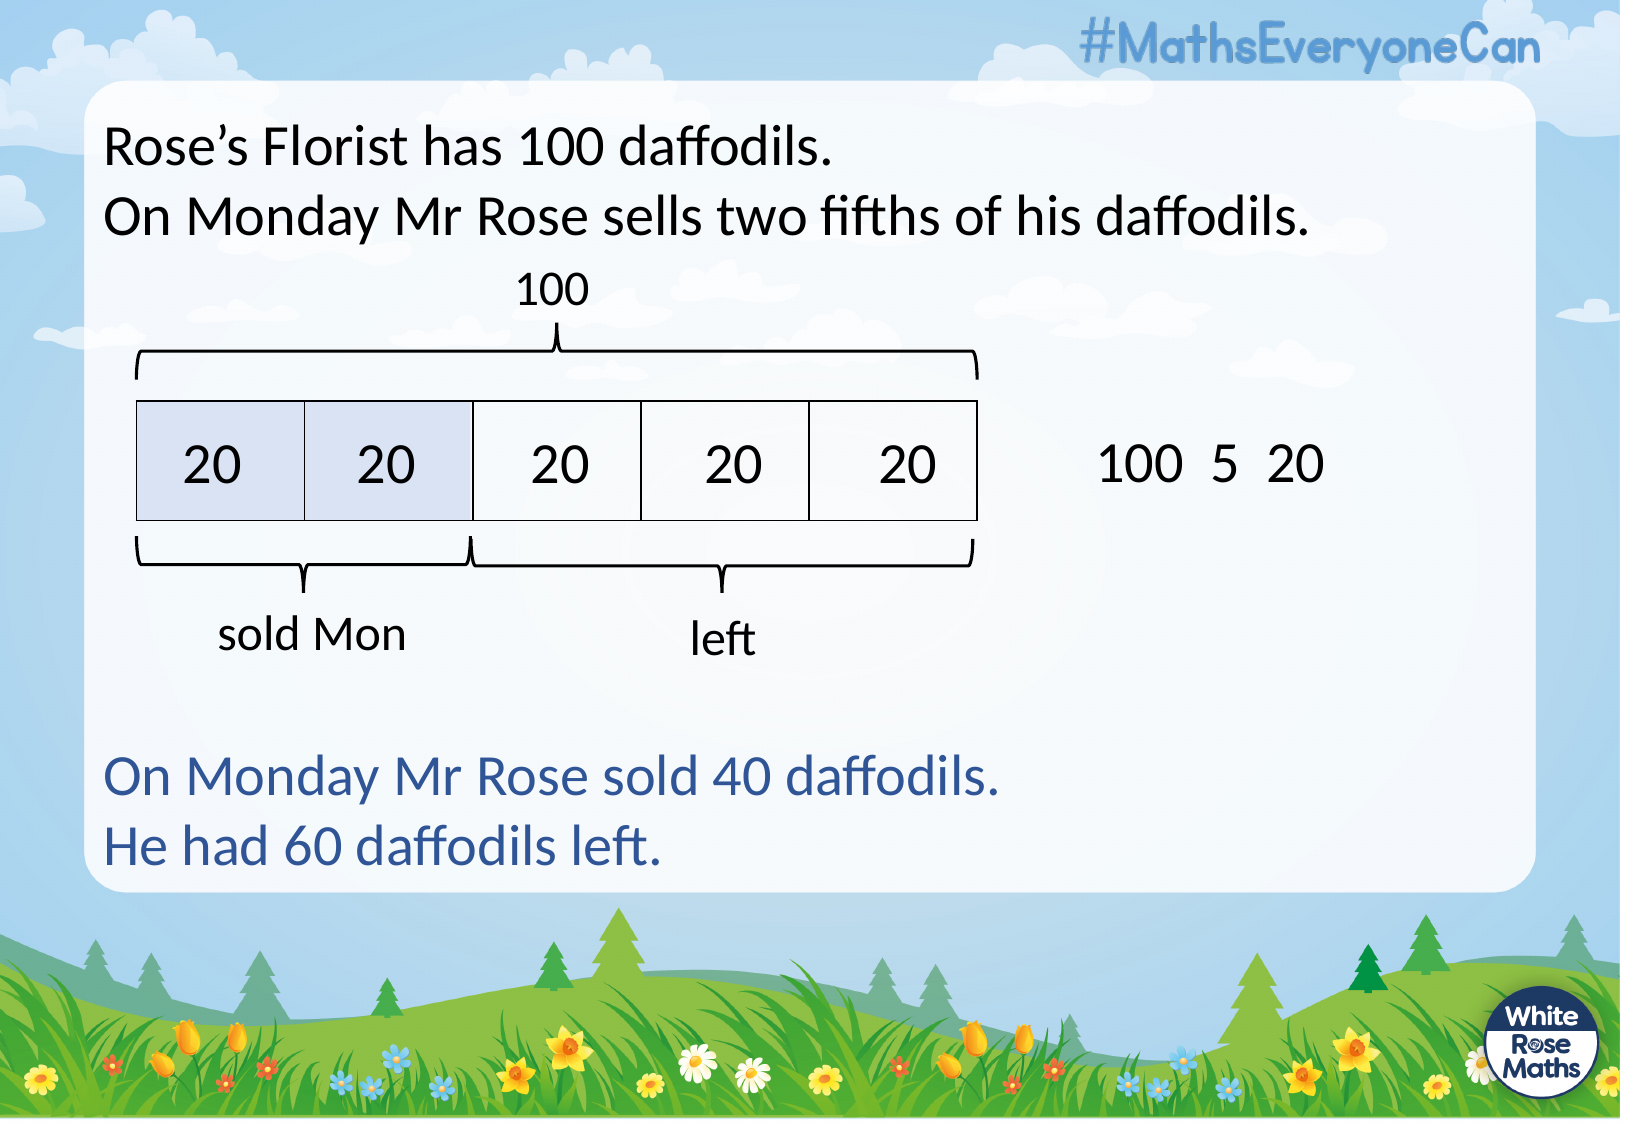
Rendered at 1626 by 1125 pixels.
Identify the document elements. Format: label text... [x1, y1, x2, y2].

text_box Rose’s Florist has 100 daffodils. On Monday Mr Rose sells two fifths of his daffodils. On Monday Mr Rose sold 40 daffodils. He had 60 daffodils left. [88, 99, 1448, 1125]
text_box 20 [168, 417, 278, 503]
table_header [642, 402, 808, 520]
text_box sold Mon [202, 593, 445, 668]
text_box [135, 536, 471, 593]
table_header [305, 402, 472, 520]
text_box left [674, 598, 1039, 674]
text_box [470, 538, 974, 593]
table_header [810, 402, 976, 520]
text_box 20 [515, 417, 625, 503]
text_box 20 [689, 417, 799, 503]
text_box 100 [499, 248, 628, 324]
text_box 20 [863, 417, 973, 503]
table_header [137, 402, 304, 520]
picture [0, 0, 1626, 1125]
table_header [474, 402, 640, 520]
text_box 20 [342, 417, 452, 503]
text_box [135, 324, 978, 380]
